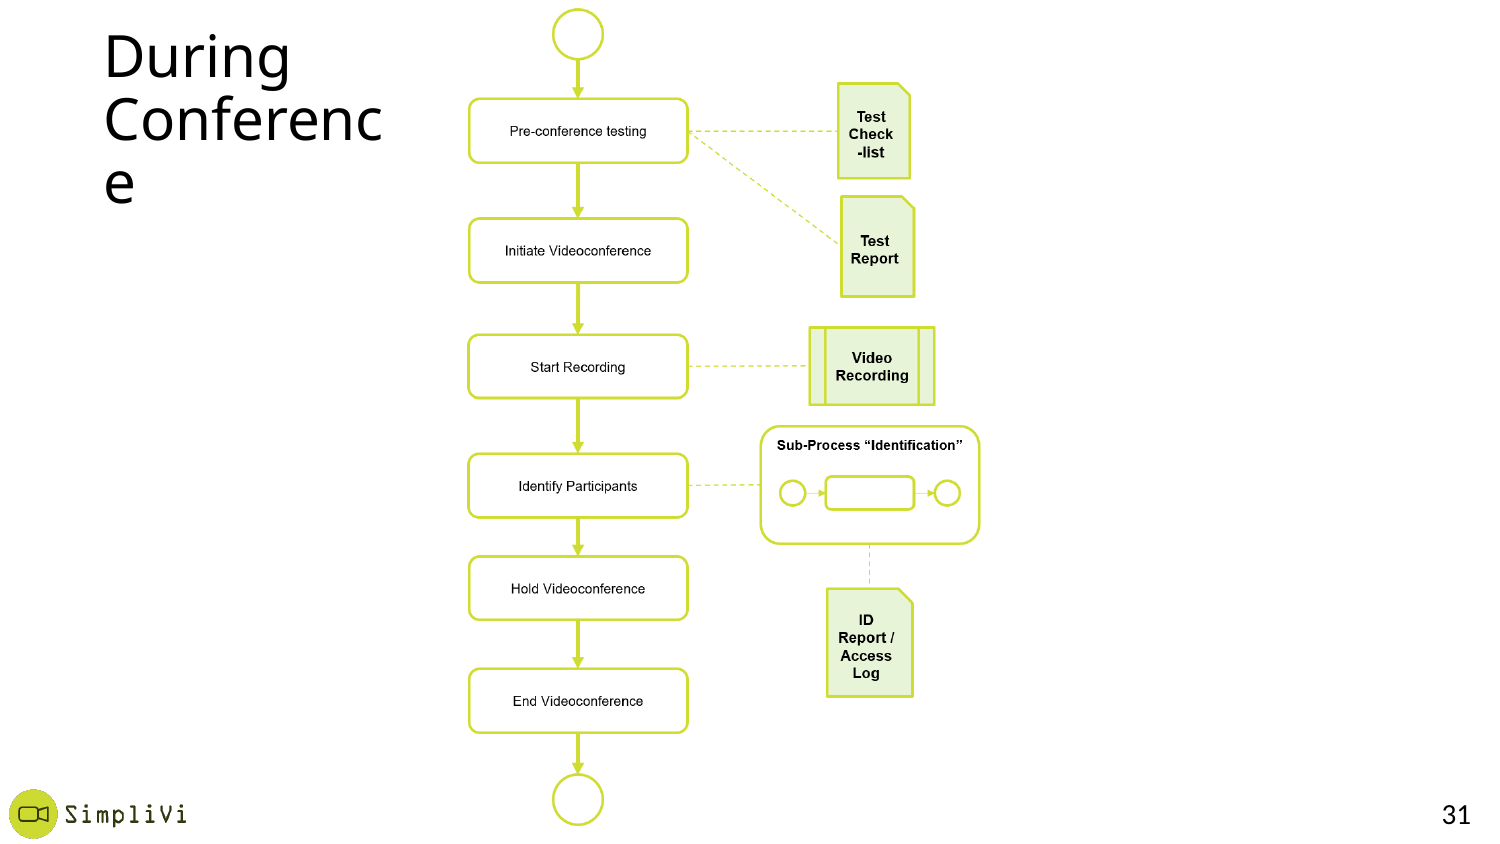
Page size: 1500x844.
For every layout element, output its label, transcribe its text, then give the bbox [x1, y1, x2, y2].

picture [373, 0, 1039, 844]
picture [9, 788, 205, 844]
slide_number 31 [1426, 787, 1500, 833]
text_box During Conference [88, 19, 373, 122]
